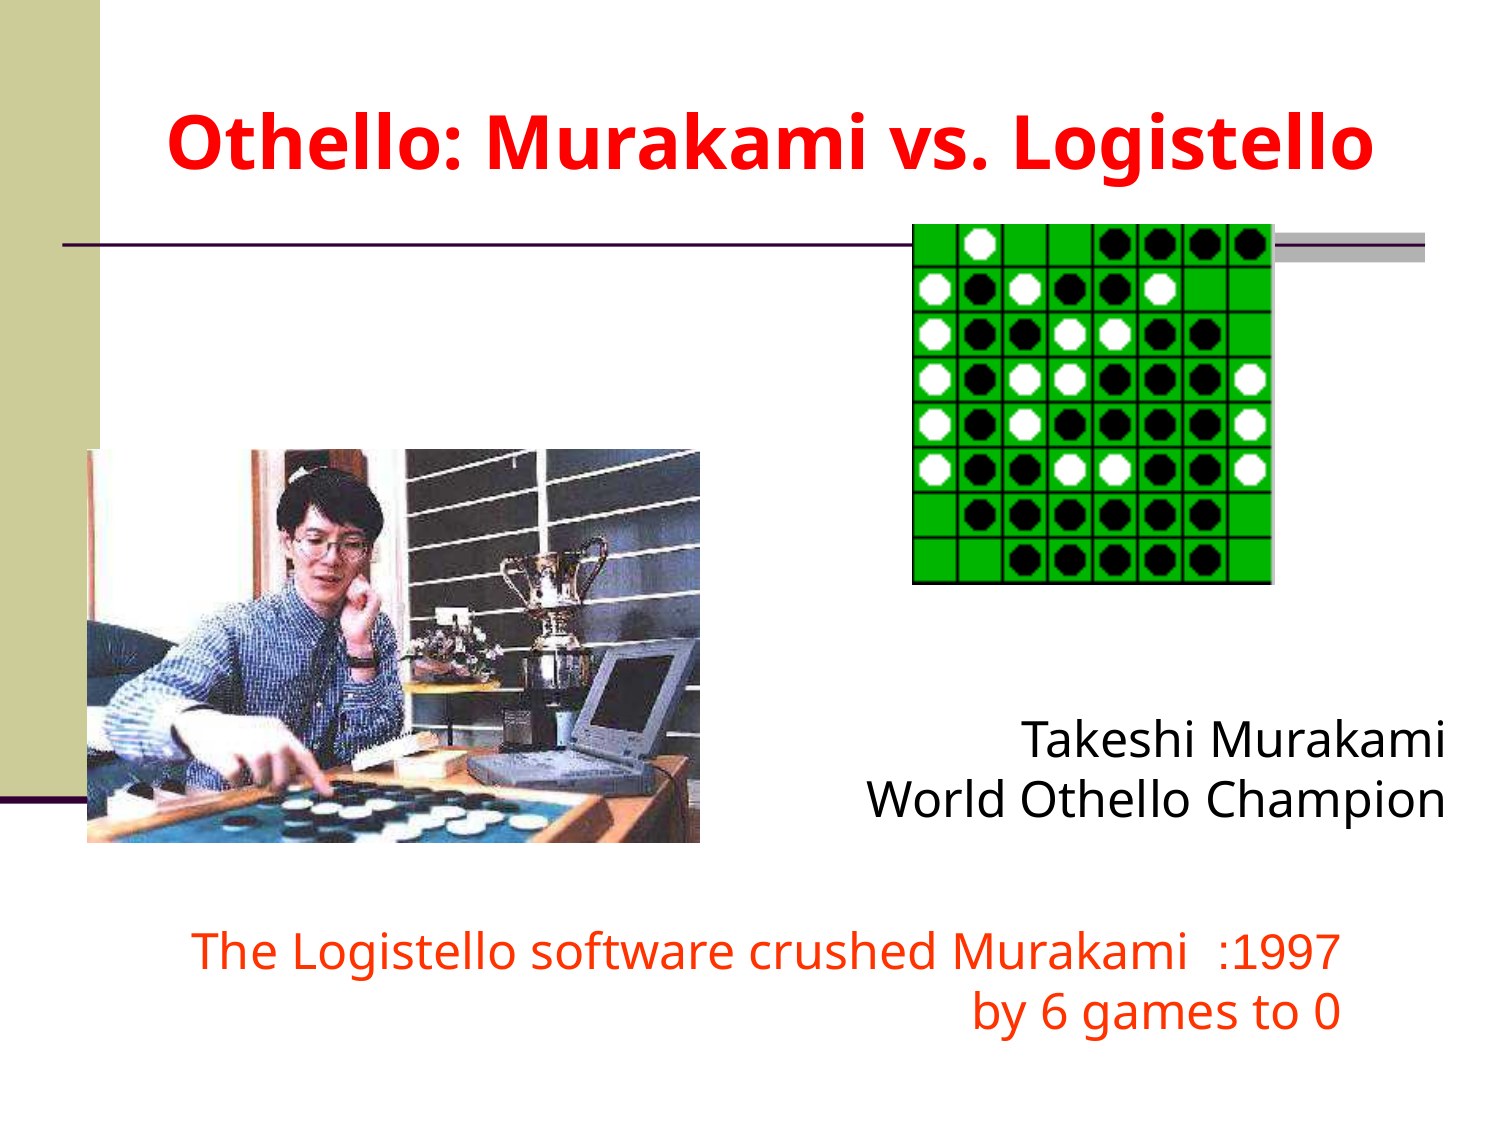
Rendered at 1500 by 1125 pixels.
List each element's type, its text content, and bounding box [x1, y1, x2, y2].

picture [912, 224, 1276, 585]
text_box 1997: The Logistello software crushed Murakami by 6 games to 0 [176, 912, 1357, 1048]
title Othello: Murakami vs. Logistello [149, 45, 1426, 234]
text_box Takeshi Murakami World Othello Champion [704, 699, 1463, 835]
picture [87, 449, 701, 843]
